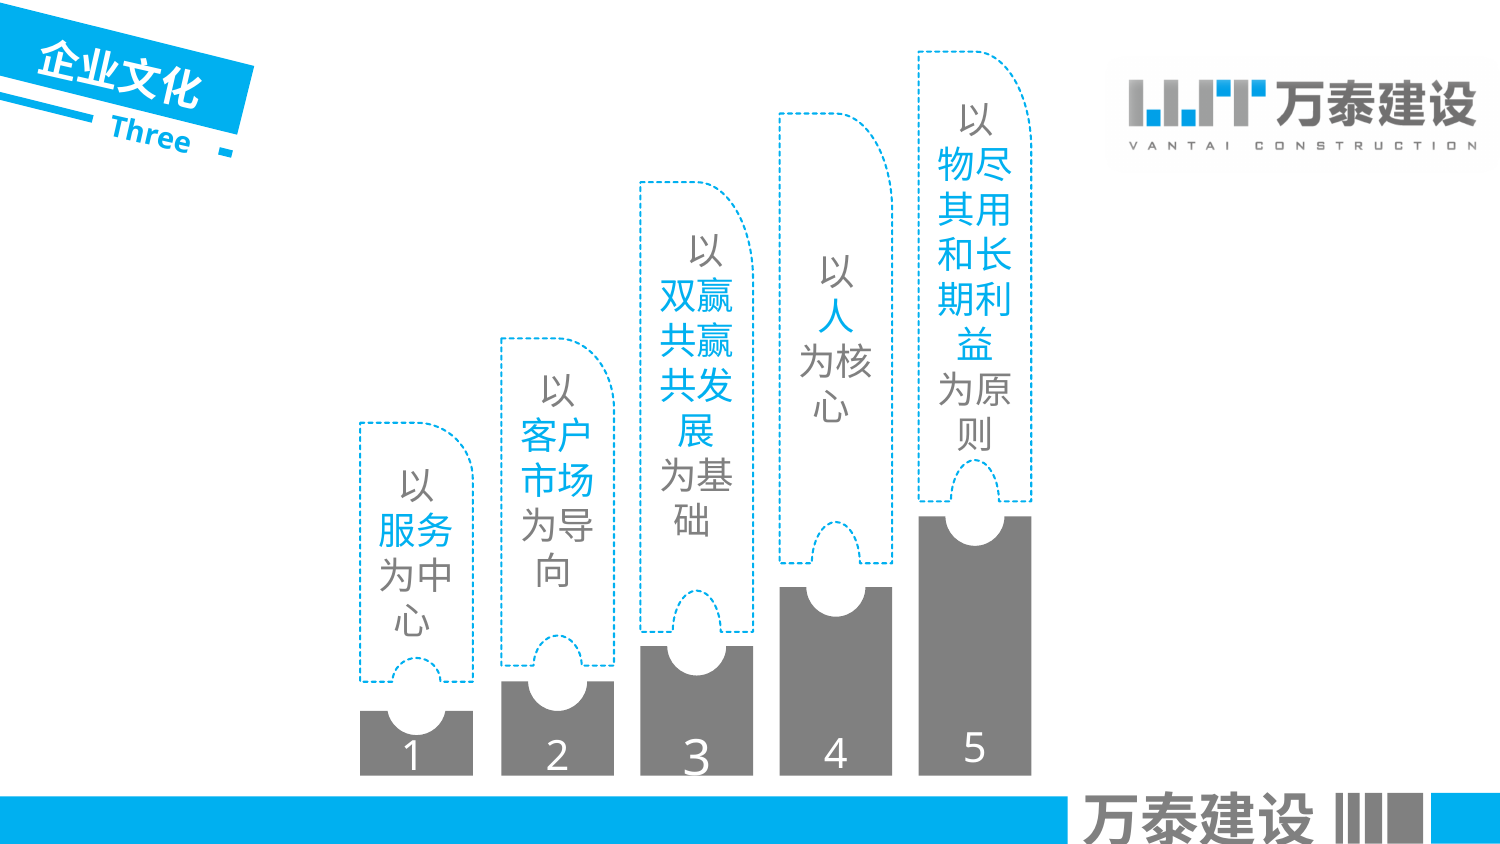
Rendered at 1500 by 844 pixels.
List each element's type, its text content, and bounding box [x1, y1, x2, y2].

text_box 2 [499, 679, 617, 774]
text_box 3 [638, 643, 756, 774]
text_box 以双赢共赢共发展 为基础 [638, 180, 756, 634]
text_box 以 服务为中心 [358, 420, 475, 684]
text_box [0, 775, 1500, 844]
picture [1104, 55, 1500, 174]
text_box 4 [777, 585, 895, 774]
text_box [439, 708, 475, 774]
text_box 以 客户市场为导向 [499, 336, 617, 668]
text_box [0, 32, 320, 165]
text_box 5 [916, 514, 1034, 774]
text_box 以 人 为核心 [777, 111, 895, 566]
text_box [358, 708, 394, 774]
text_box 以 物尽其用和长期利益 为原则 [916, 49, 1034, 504]
text_box 1 [386, 721, 473, 774]
